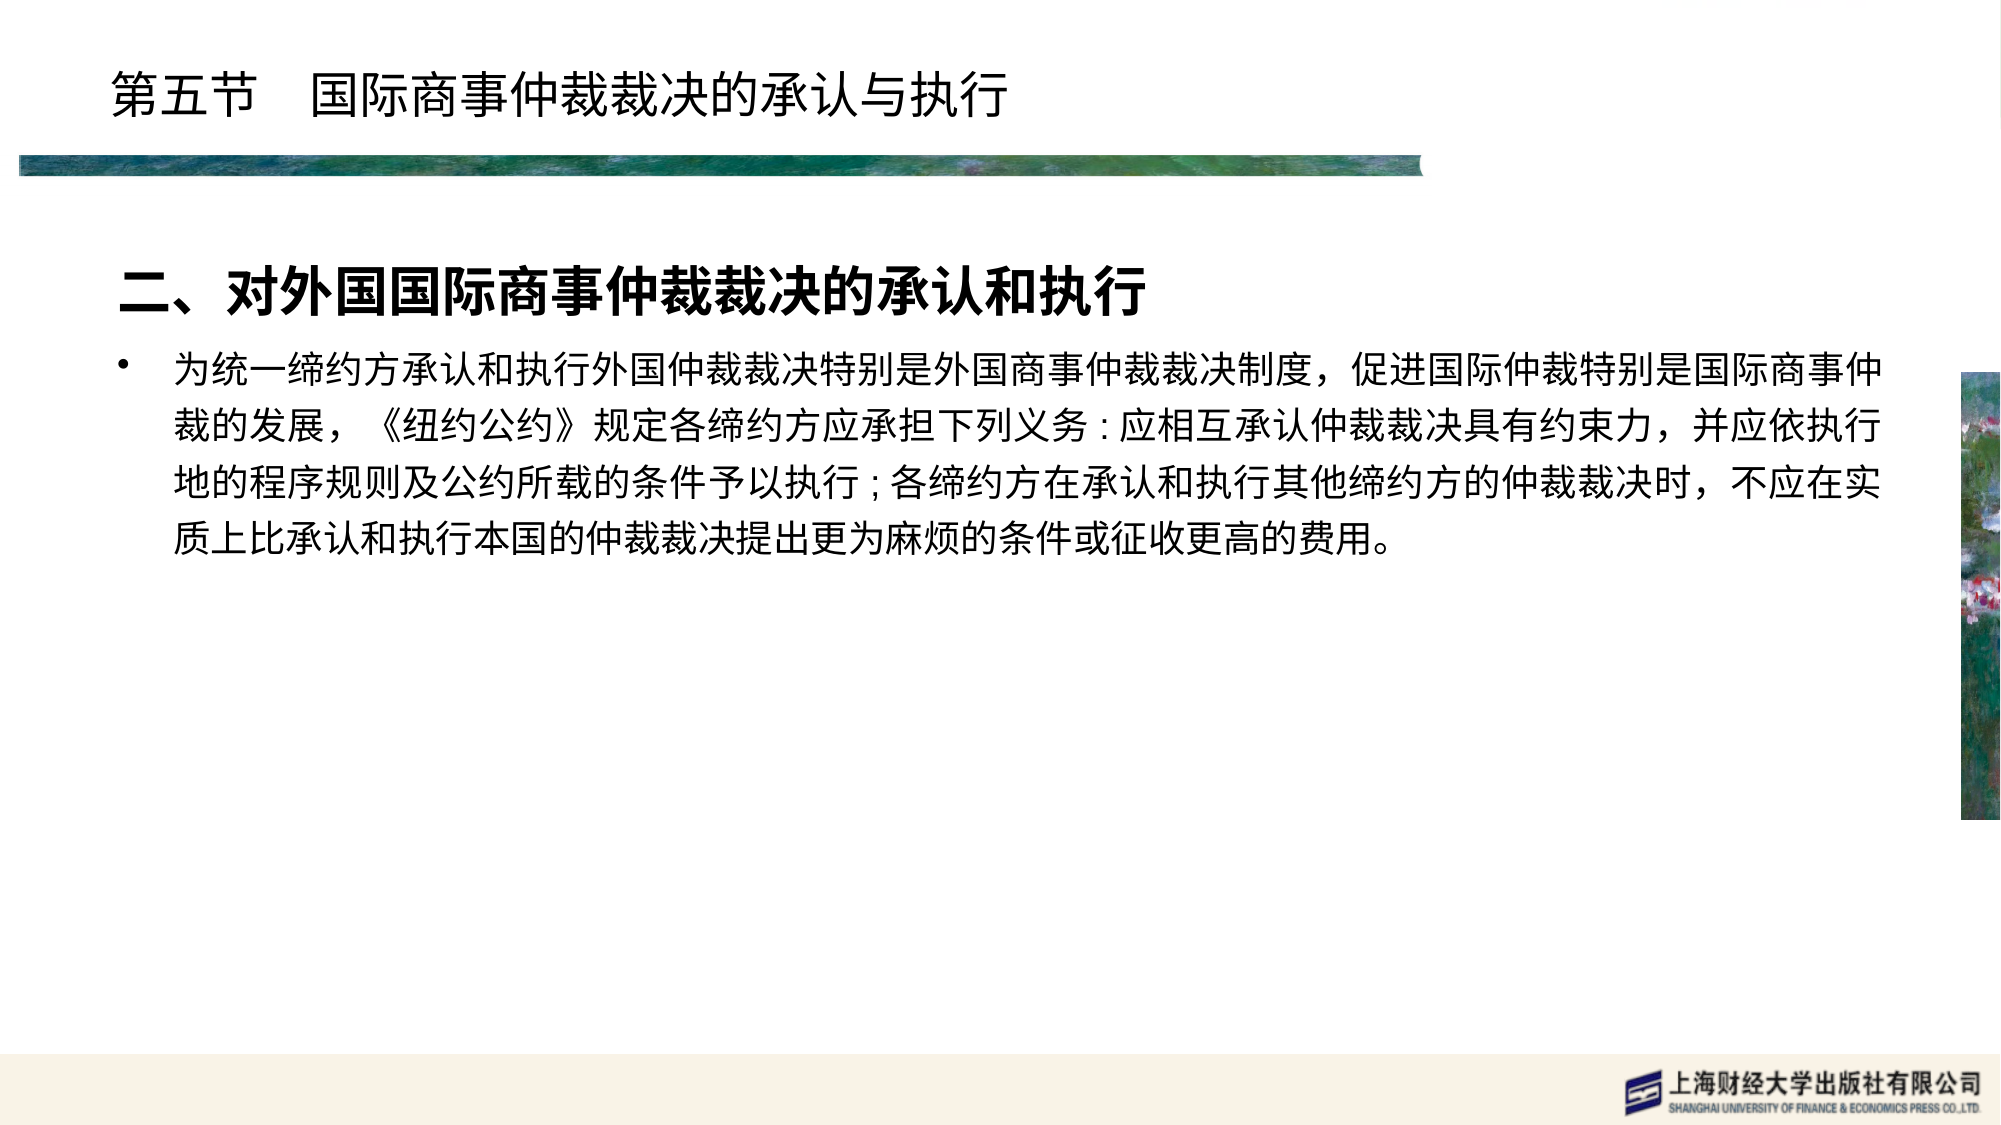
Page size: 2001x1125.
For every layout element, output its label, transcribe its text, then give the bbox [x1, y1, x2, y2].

list 二、对外国国际商事仲裁裁决的承认和执行 为统一缔约方承认和执行外国仲裁裁决特别是外国商事仲裁裁决制度，促进国际仲裁特别是国际商事仲裁的发展，《纽约公约》规定各缔约方应承担下列义务:应相互承认仲裁裁决具有约束力，并应依执行地的程序规则及公约所载的条件予以执行;各缔约方在承认和执行其他缔约方的仲裁裁决时，不应在实质上比承认和执行本国的仲裁裁决提出更为麻烦的条件或征收更高的费用。 [102, 233, 1898, 1032]
picture [0, 0, 2001, 1125]
title 第五节 国际商事仲裁裁决的承认与执行 [94, 42, 1451, 146]
